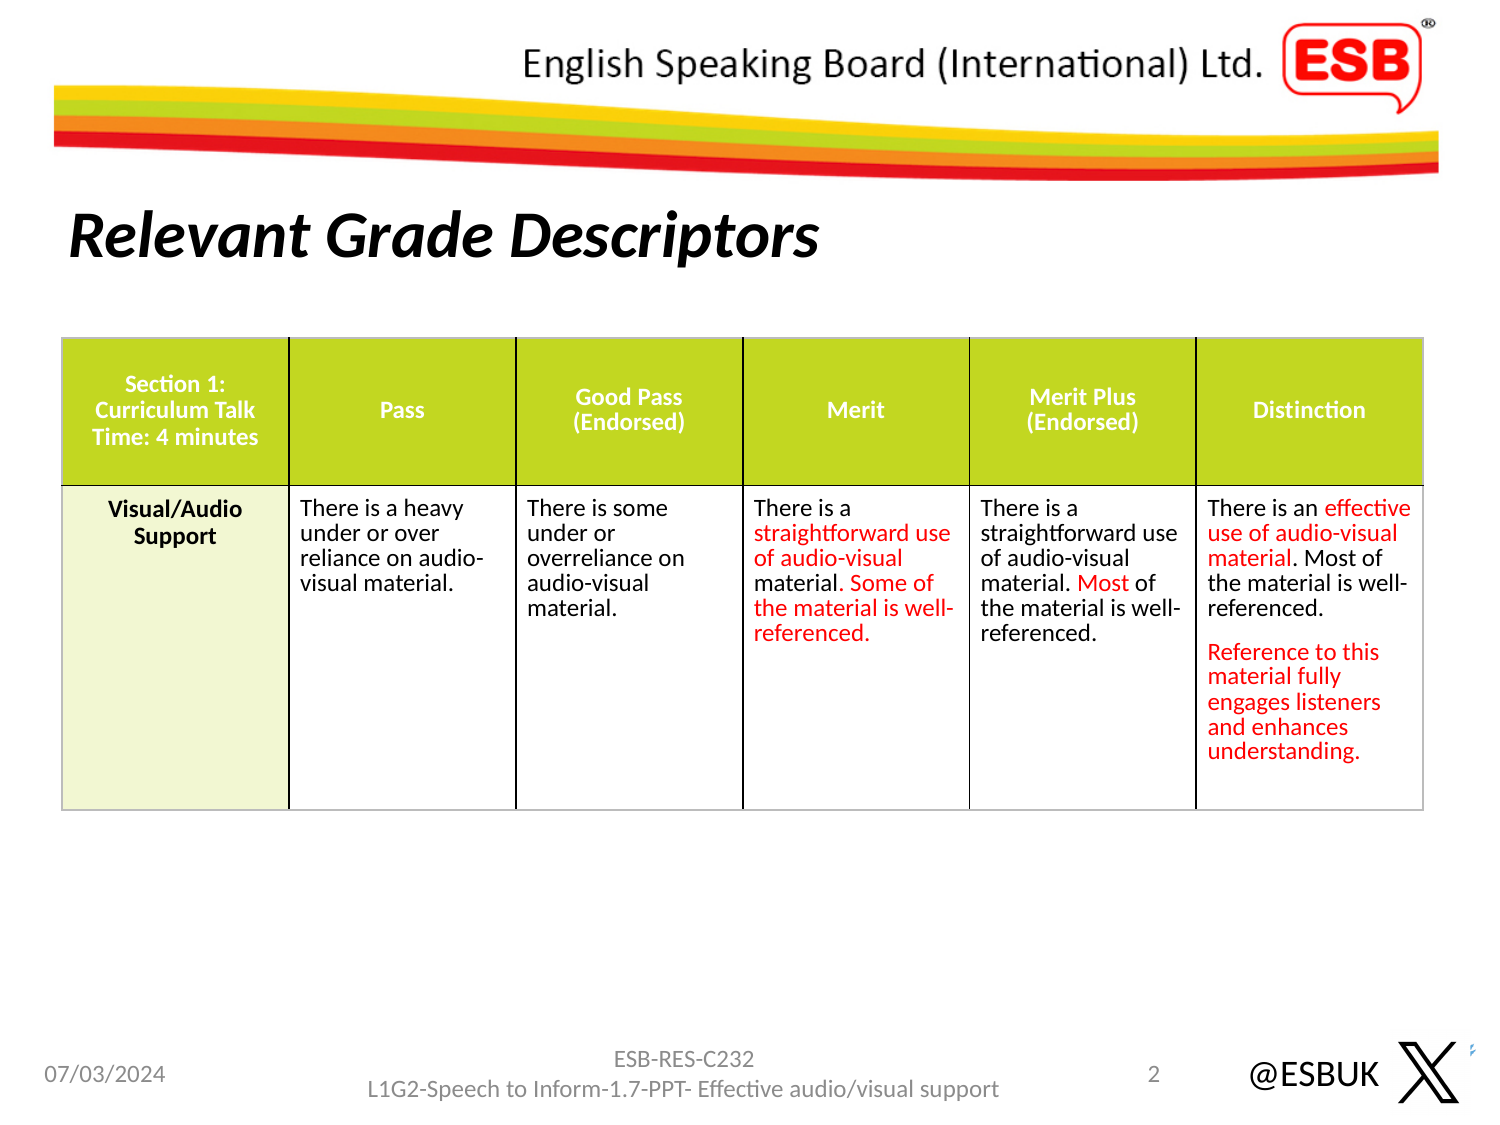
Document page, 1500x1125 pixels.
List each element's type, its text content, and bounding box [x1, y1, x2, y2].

table_header Distinction [1197, 339, 1422, 485]
table_header Section 1: Curriculum Talk Time: 4 minutes [63, 339, 288, 485]
footer ESB-RES-C232 L1G2-Speech to Inform-1.7-PPT- Effective audio/visual support [339, 1042, 930, 1103]
table_header Good Pass (Endorsed) [517, 339, 742, 485]
table_cell There is an effective use of audio-visual material. Most of the material is well-referenced. Reference to this material fully engages listeners and enhances understanding. [1197, 486, 1422, 809]
table_cell There is a heavy under or over reliance on audio-visual material. [290, 486, 515, 809]
picture [0, 0, 1500, 189]
table_cell Visual/Audio Support [63, 486, 288, 809]
title Relevant Grade Descriptors [53, 194, 1347, 278]
table_header Merit Plus (Endorsed) [970, 339, 1195, 485]
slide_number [29, 1042, 339, 1103]
picture [1390, 1029, 1476, 1116]
table_cell There is a straightforward use of audio-visual material. Most of the material is well-referenced. [970, 486, 1195, 809]
table_header Merit [744, 339, 969, 485]
table_cell There is a straightforward use of audio-visual material. Some of the material is well-referenced. [744, 486, 969, 809]
table_cell There is some under or overreliance on audio-visual material. [517, 486, 742, 809]
slide_number 2 [930, 1042, 1176, 1103]
table_header Pass [290, 339, 515, 485]
